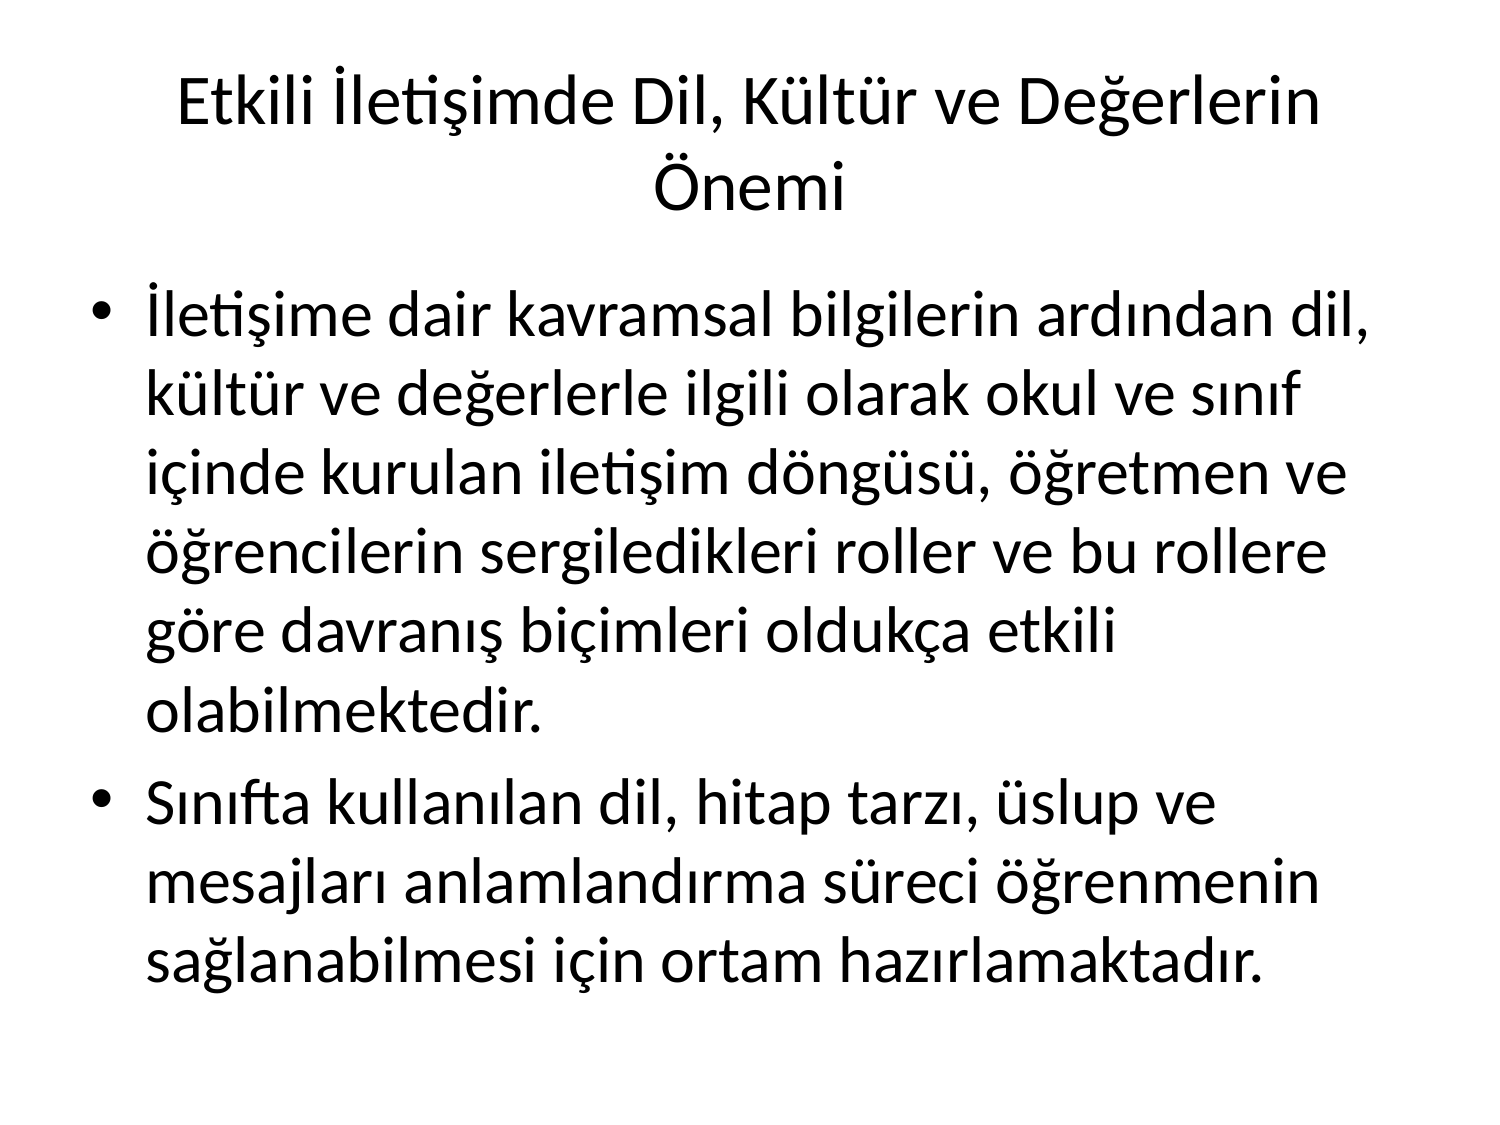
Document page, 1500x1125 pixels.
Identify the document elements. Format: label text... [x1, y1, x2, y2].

list İletişime dair kavramsal bilgilerin ardından dil, kültür ve değerlerle ilgili olarak okul ve sınıf içinde kurulan iletişim döngüsü, öğretmen ve öğrencilerin sergiledikleri roller ve bu rollere göre davranış biçimleri oldukça etkili olabilmektedir. Sınıfta kullanılan dil, hitap tarzı, üslup ve mesajları anlamlandırma süreci öğrenmenin sağlanabilmesi için ortam hazırlamaktadır. [75, 262, 1425, 1005]
title Etkili İletişimde Dil, Kültür ve Değerlerin Önemi [75, 45, 1425, 233]
